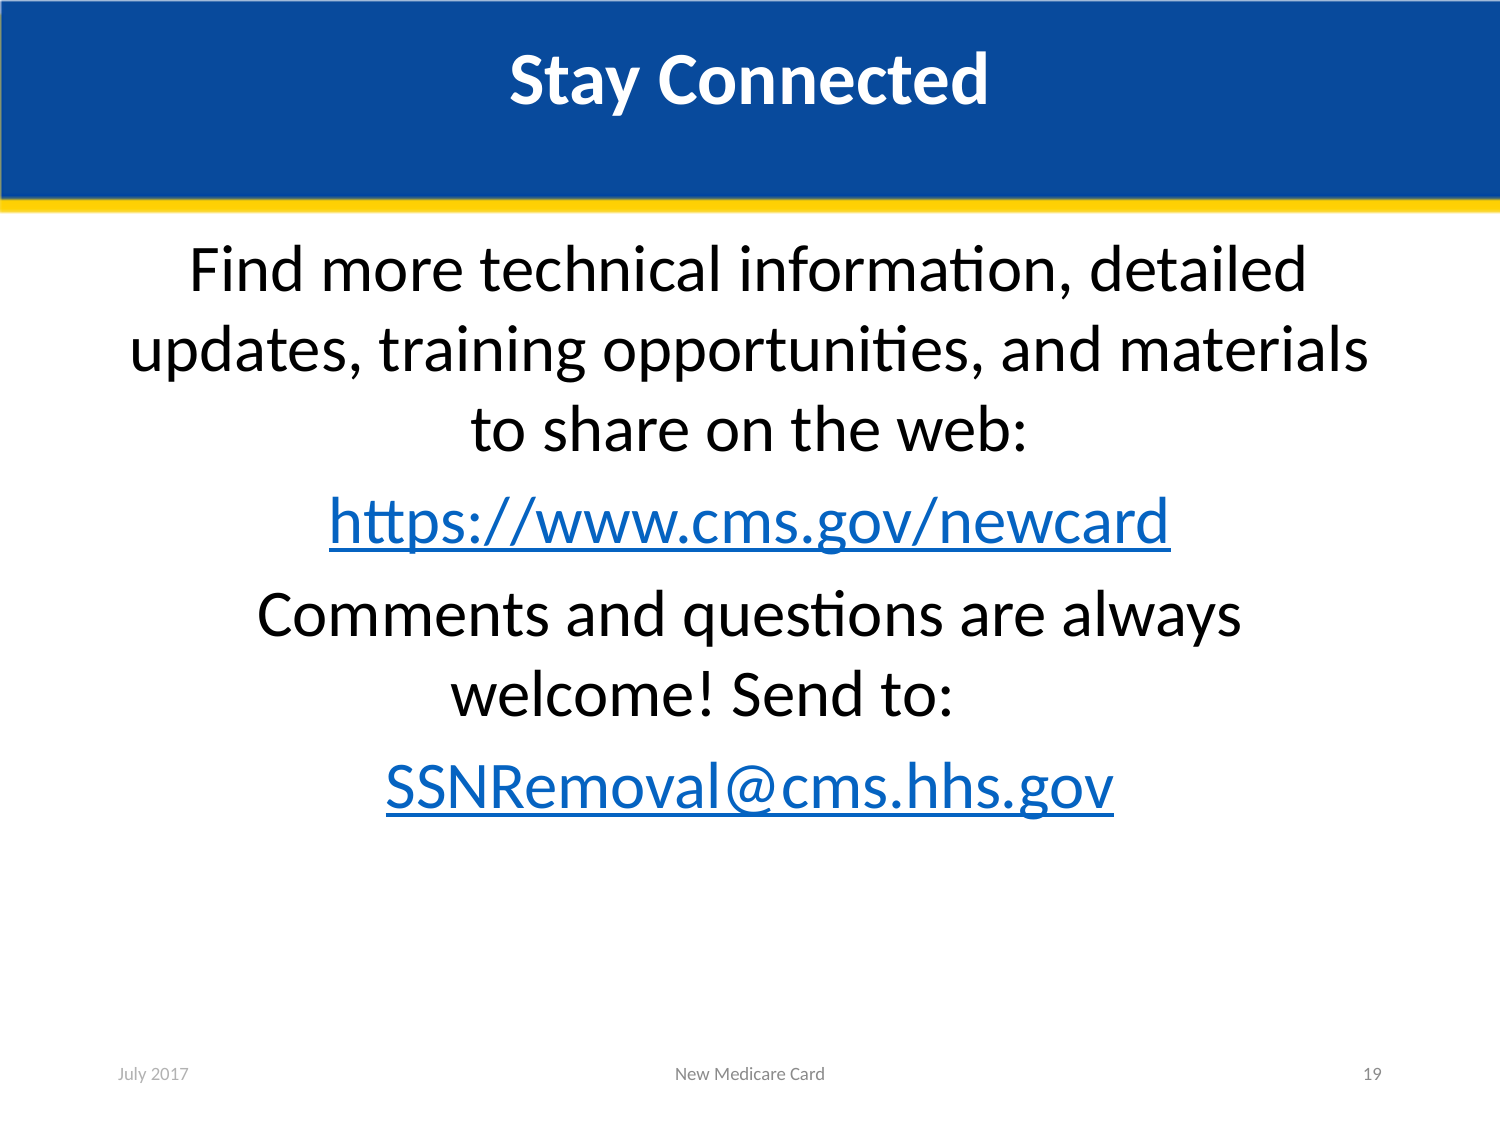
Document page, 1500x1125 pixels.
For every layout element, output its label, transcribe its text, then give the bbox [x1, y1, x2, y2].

list Find more technical information, detailed updates, training opportunities, and materials to share on the web: https://www.cms.gov/newcard Comments and questions are always welcome! Send to: SSNRemoval@cms.hhs.gov [103, 217, 1397, 1014]
footer New Medicare Card [496, 1042, 1004, 1103]
picture [0, 160, 1500, 1125]
title Stay Connected [0, 1, 1500, 160]
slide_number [103, 1042, 441, 1103]
slide_number 19 [1059, 1042, 1397, 1103]
